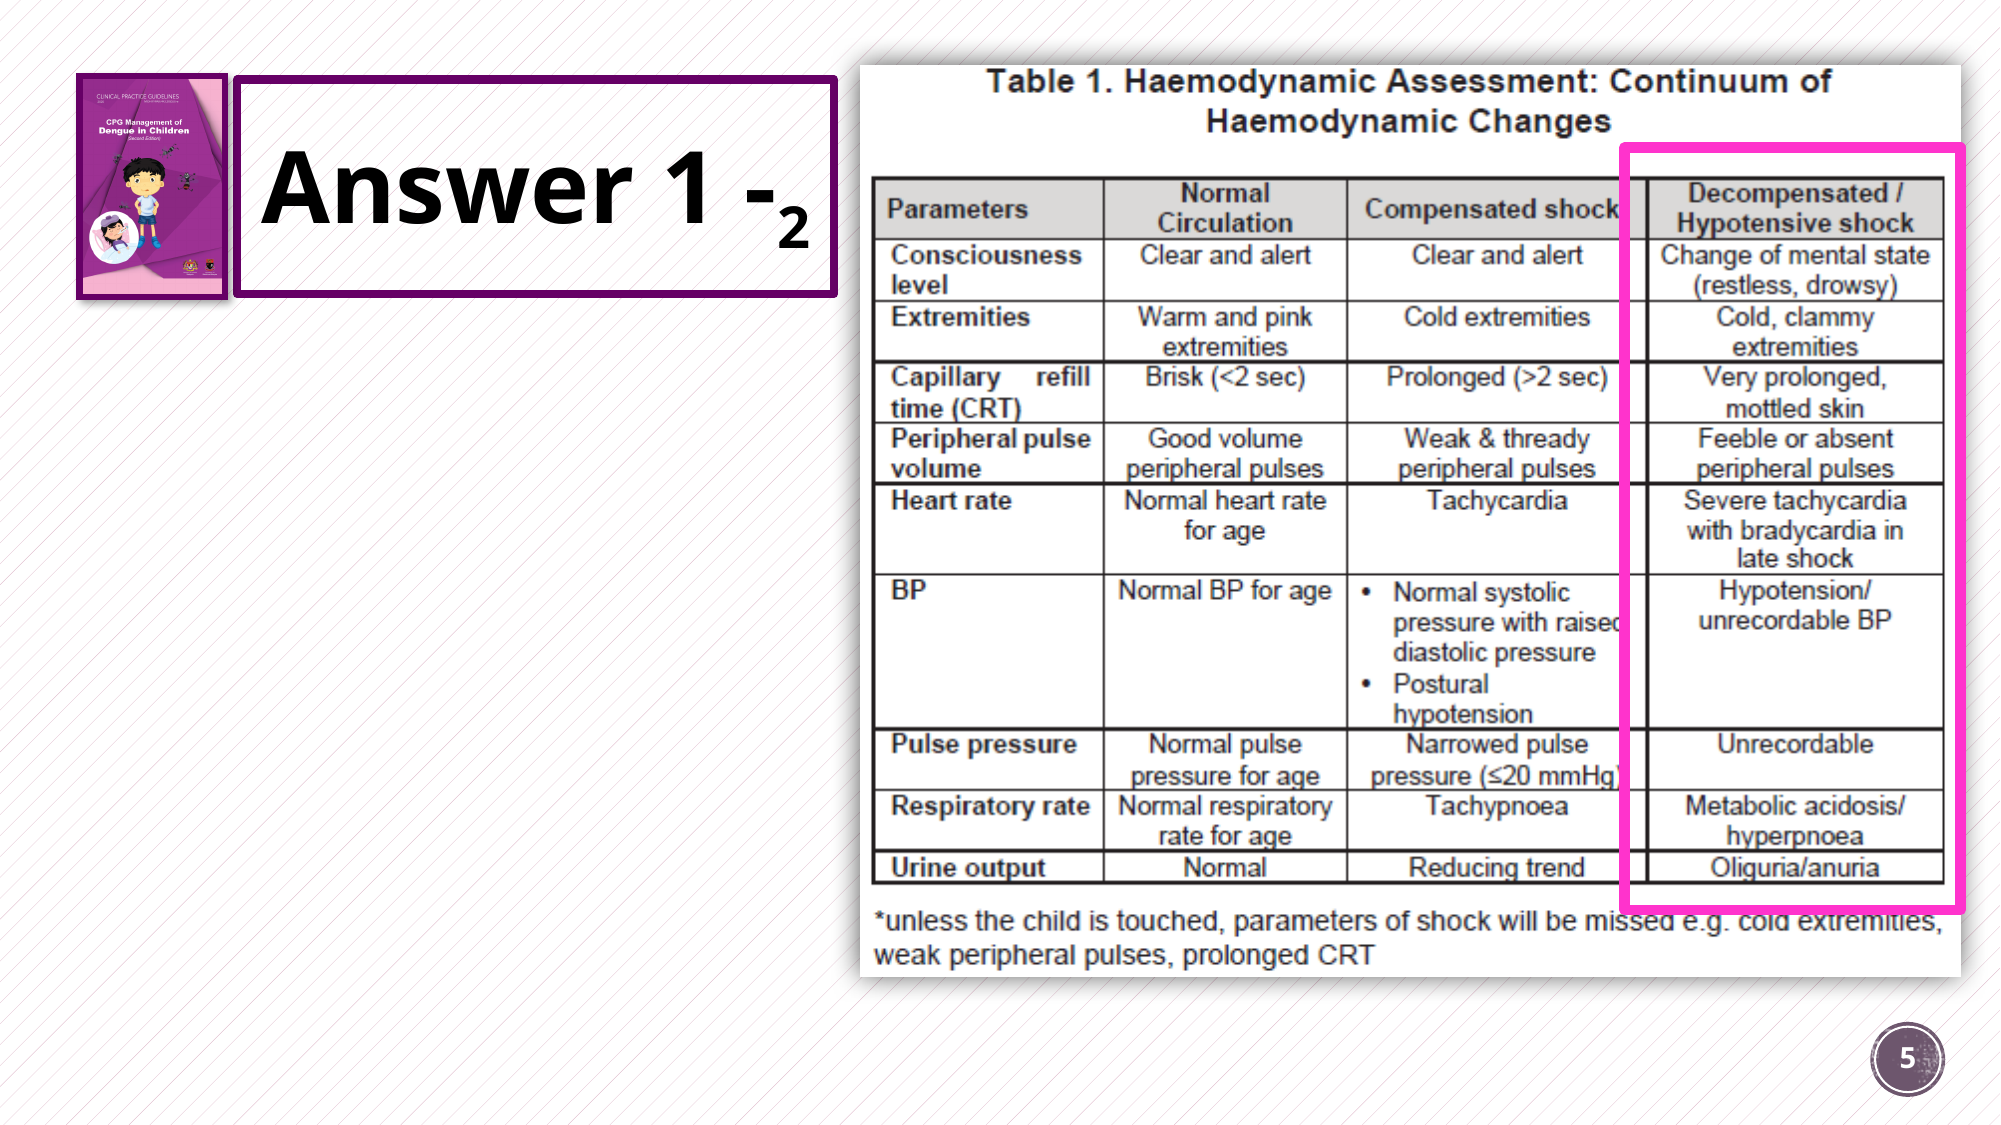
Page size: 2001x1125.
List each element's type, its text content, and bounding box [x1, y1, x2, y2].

title Answer 1 -2 [237, 79, 834, 294]
picture [860, 65, 1961, 977]
slide_number 5 [1855, 1028, 1961, 1089]
picture [83, 79, 222, 294]
